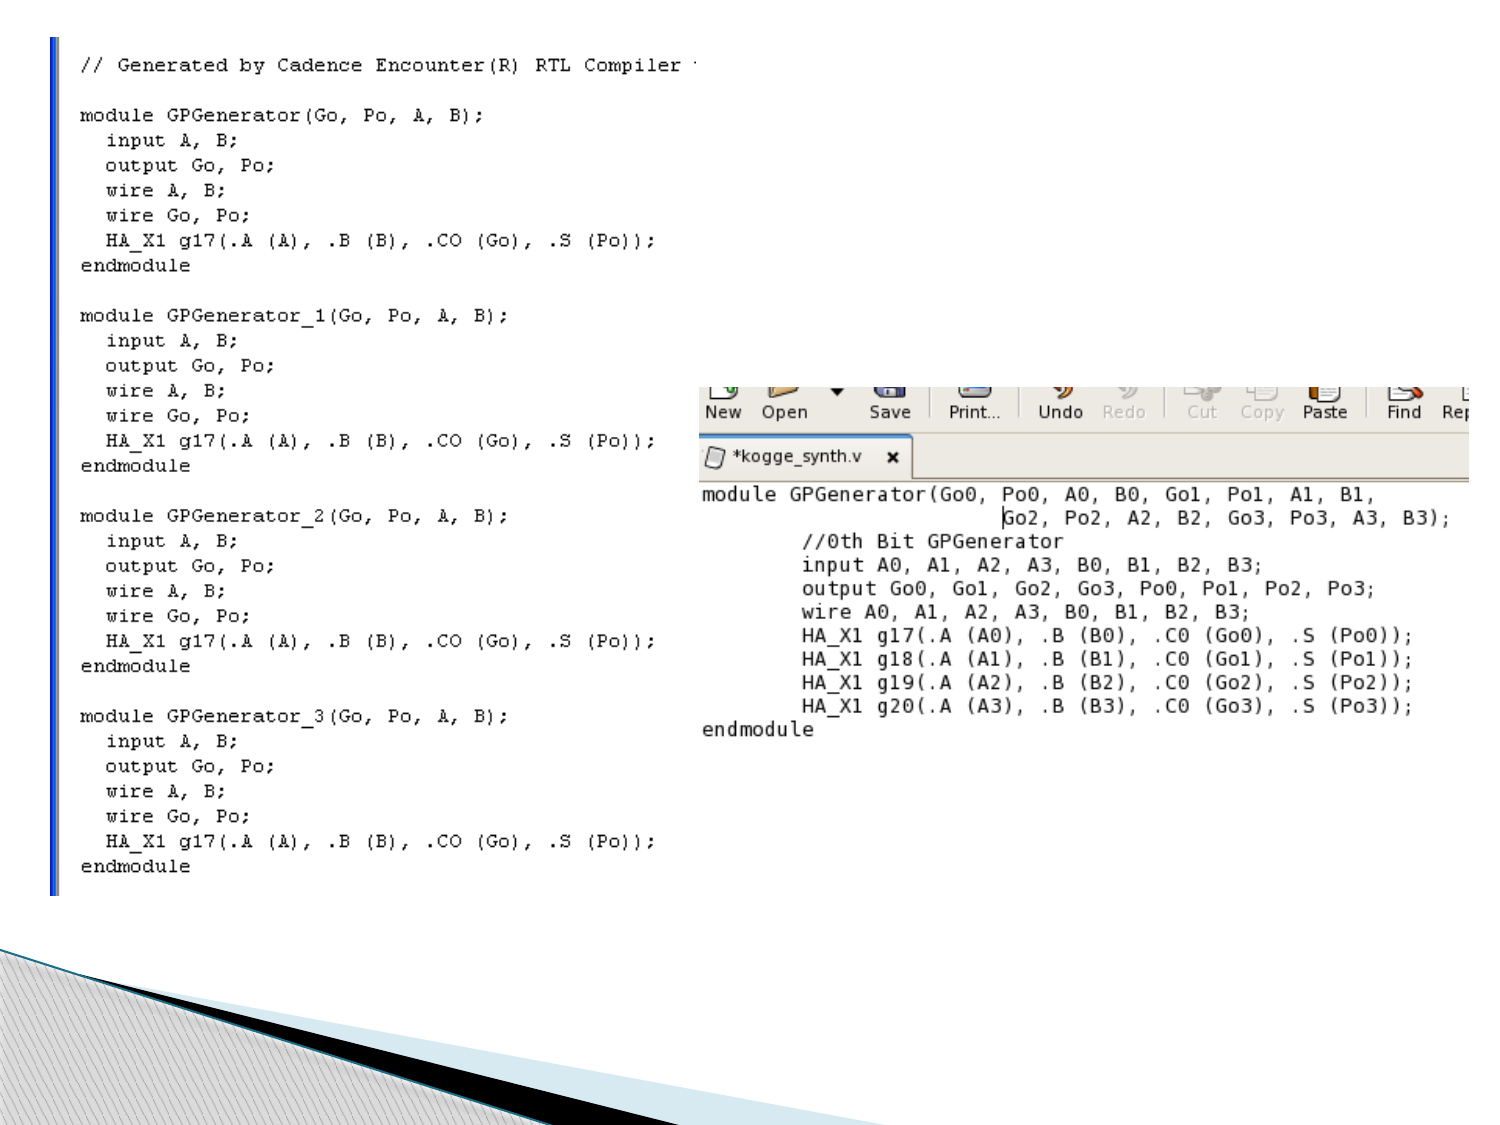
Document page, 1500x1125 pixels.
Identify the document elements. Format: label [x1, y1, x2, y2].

picture [699, 387, 1469, 760]
picture [49, 37, 696, 896]
